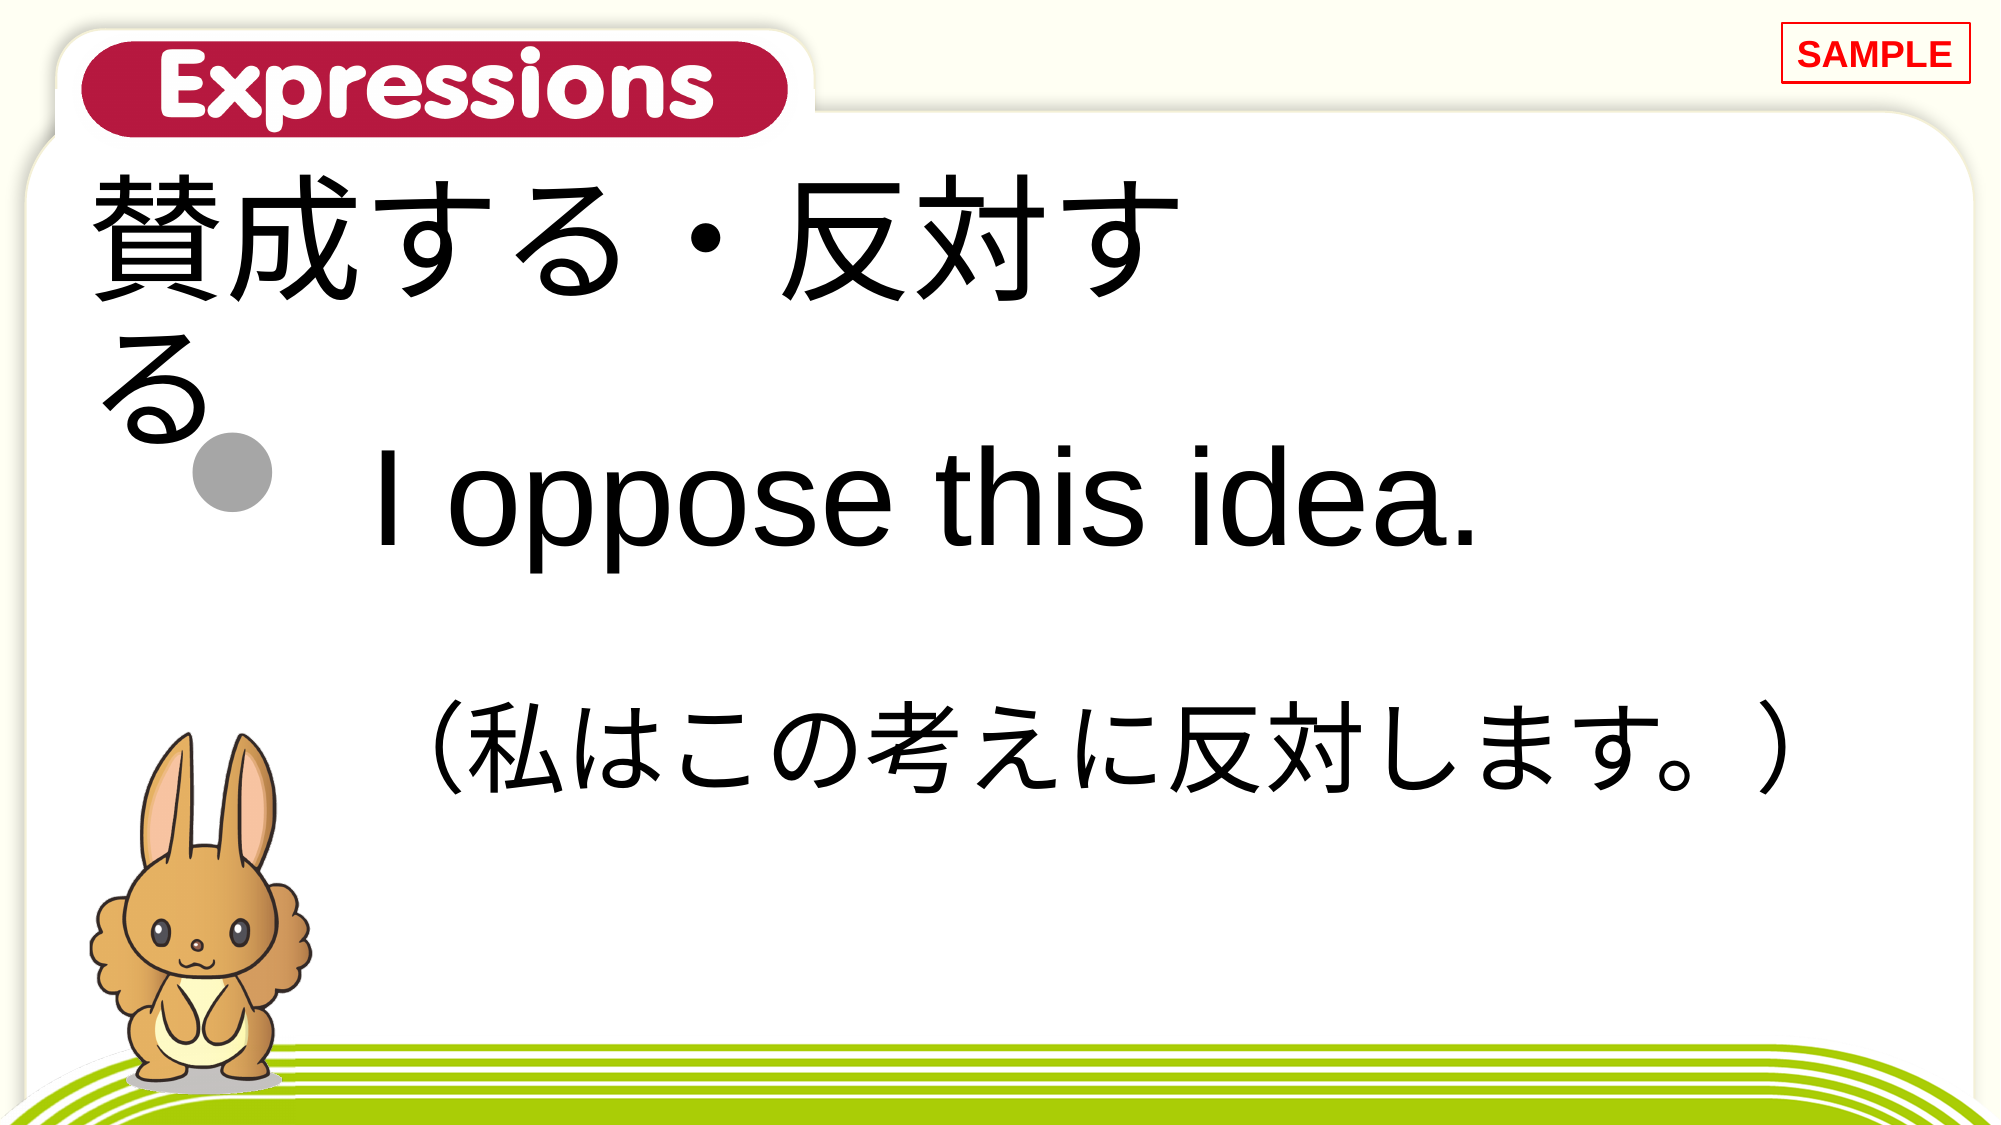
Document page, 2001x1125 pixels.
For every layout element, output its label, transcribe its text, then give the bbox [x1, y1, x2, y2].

picture [2, 719, 2000, 1125]
title 賛成する・反対する [72, 164, 1229, 318]
text_box SAMPLE [1782, 22, 1971, 83]
picture [72, 33, 799, 150]
list I oppose this idea. [166, 319, 1940, 692]
list （私はこの考えに反対します。） [351, 691, 1944, 1035]
